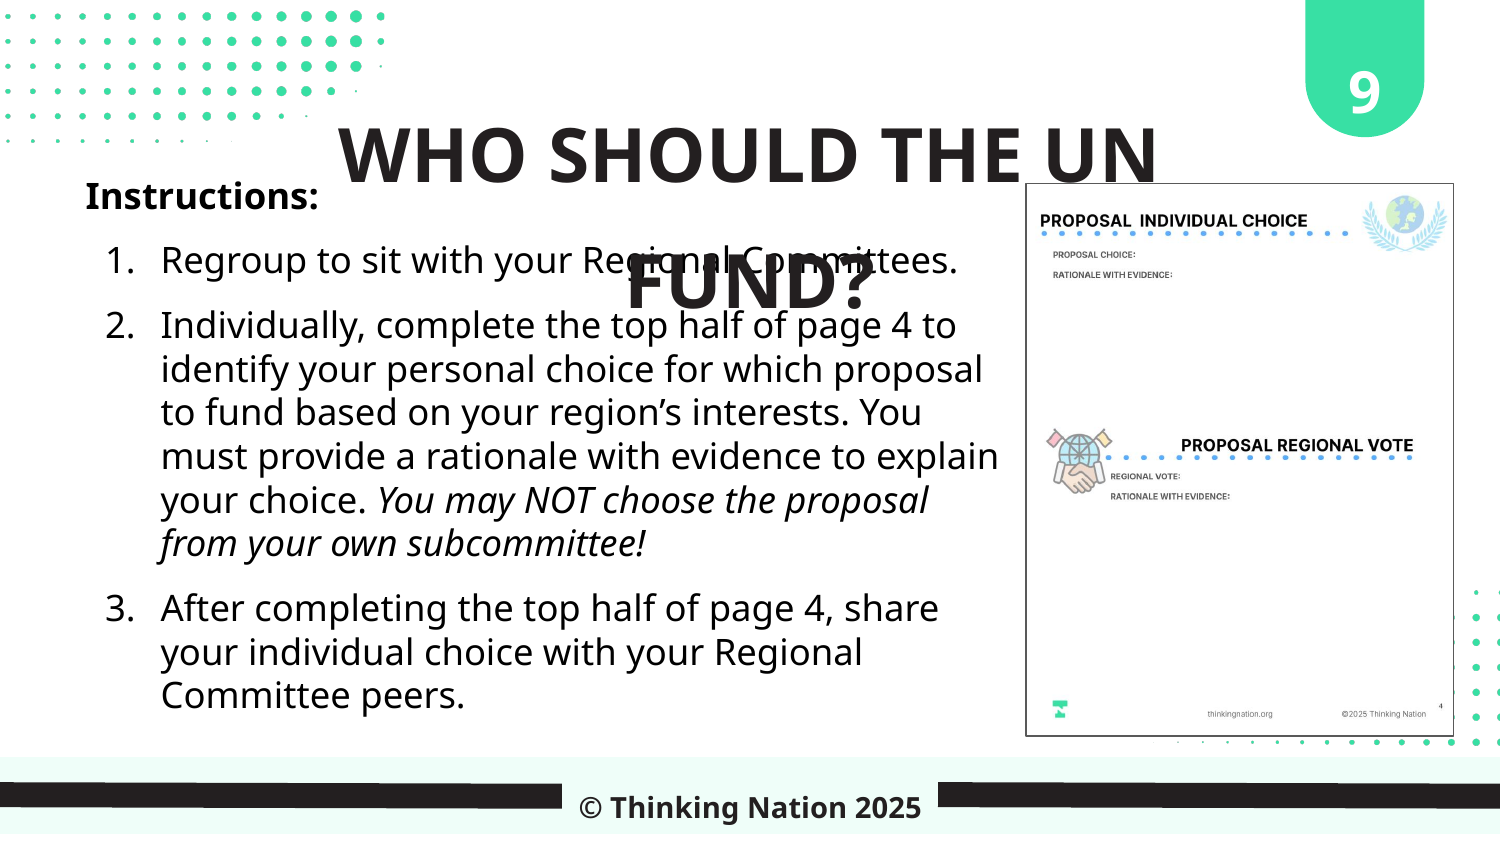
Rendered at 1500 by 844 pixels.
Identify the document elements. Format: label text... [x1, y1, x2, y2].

text_box [1128, 590, 1500, 755]
text_box WHO SHOULD THE UN FUND? [209, 71, 1291, 324]
text_box Instructions: Regroup to sit with your Regional Committees. Individually, complete the top half of page 4 to identify your personal choice for which proposal to fund based on your region’s interests. You must provide a rationale with evidence to explain your choice. You may NOT choose the proposal from your own subcommittee! After completing the top half of page 4, share your individual choice with your Regional Committee peers. [85, 172, 1007, 755]
text_box [0, 0, 385, 144]
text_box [1300, 0, 1430, 138]
picture [1026, 184, 1453, 736]
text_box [0, 756, 1500, 835]
